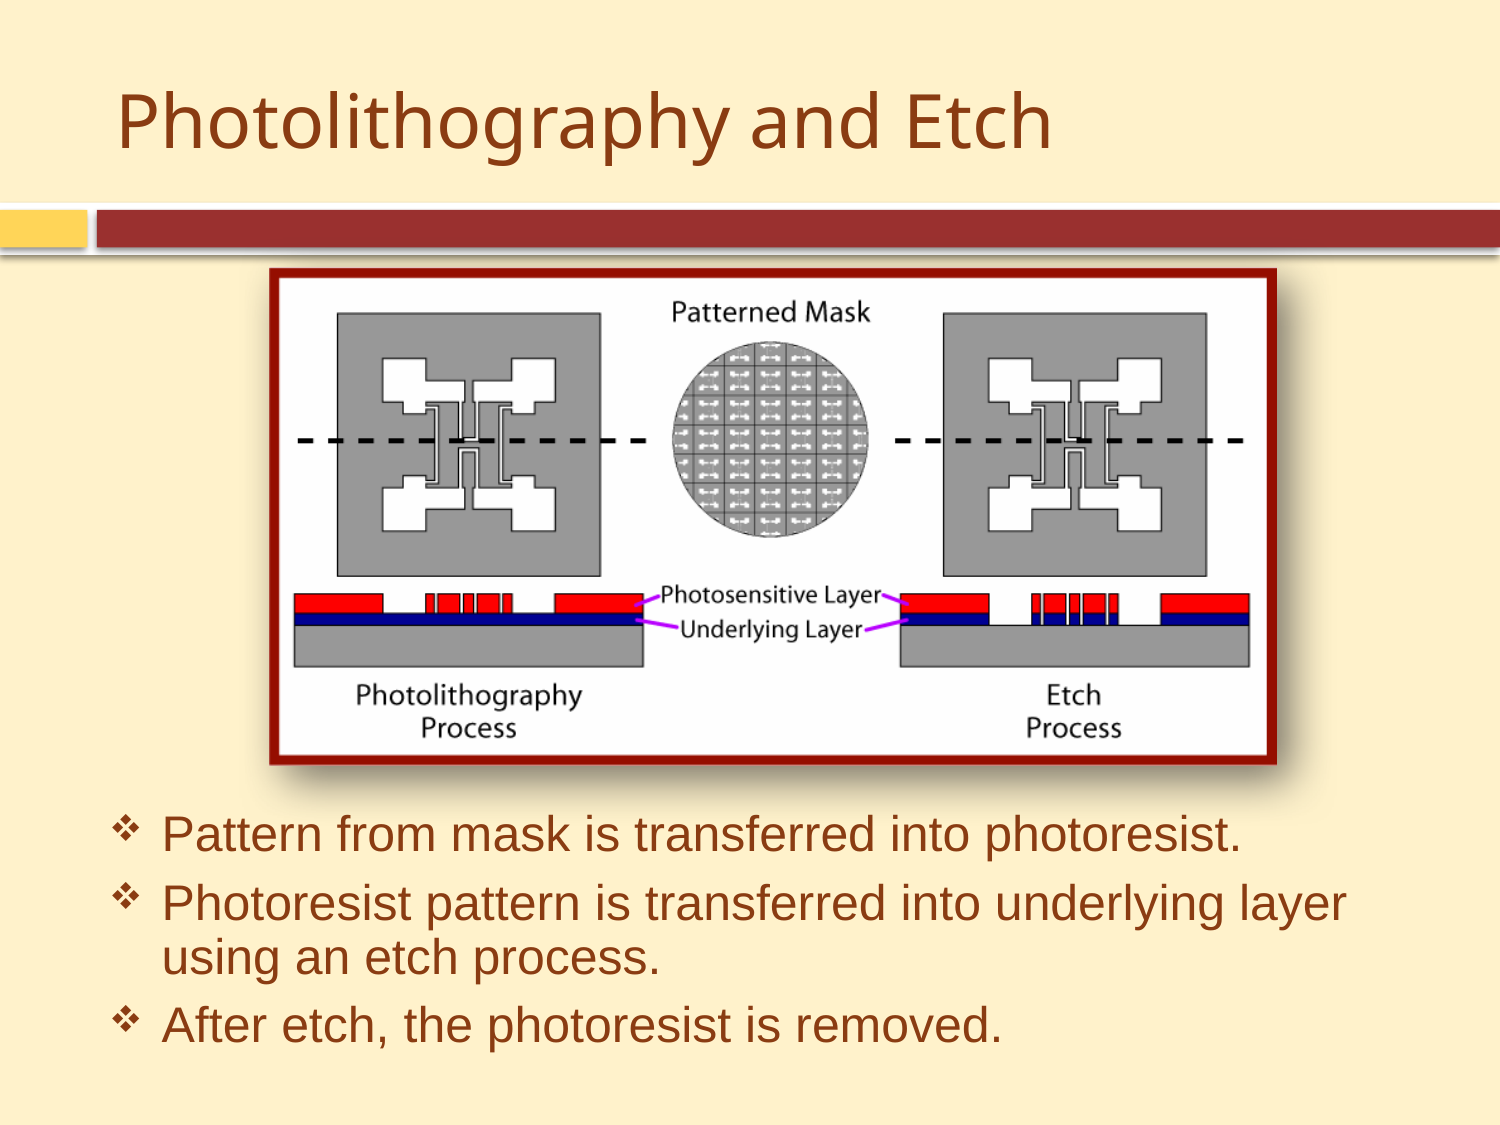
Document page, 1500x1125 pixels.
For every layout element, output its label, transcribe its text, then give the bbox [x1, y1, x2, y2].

list Pattern from mask is transferred into photoresist. Photoresist pattern is transferred into underlying layer using an etch process. After etch, the photoresist is removed. [93, 800, 1383, 1125]
picture [268, 266, 1277, 766]
title Photolithography and Etch [100, 37, 1438, 200]
